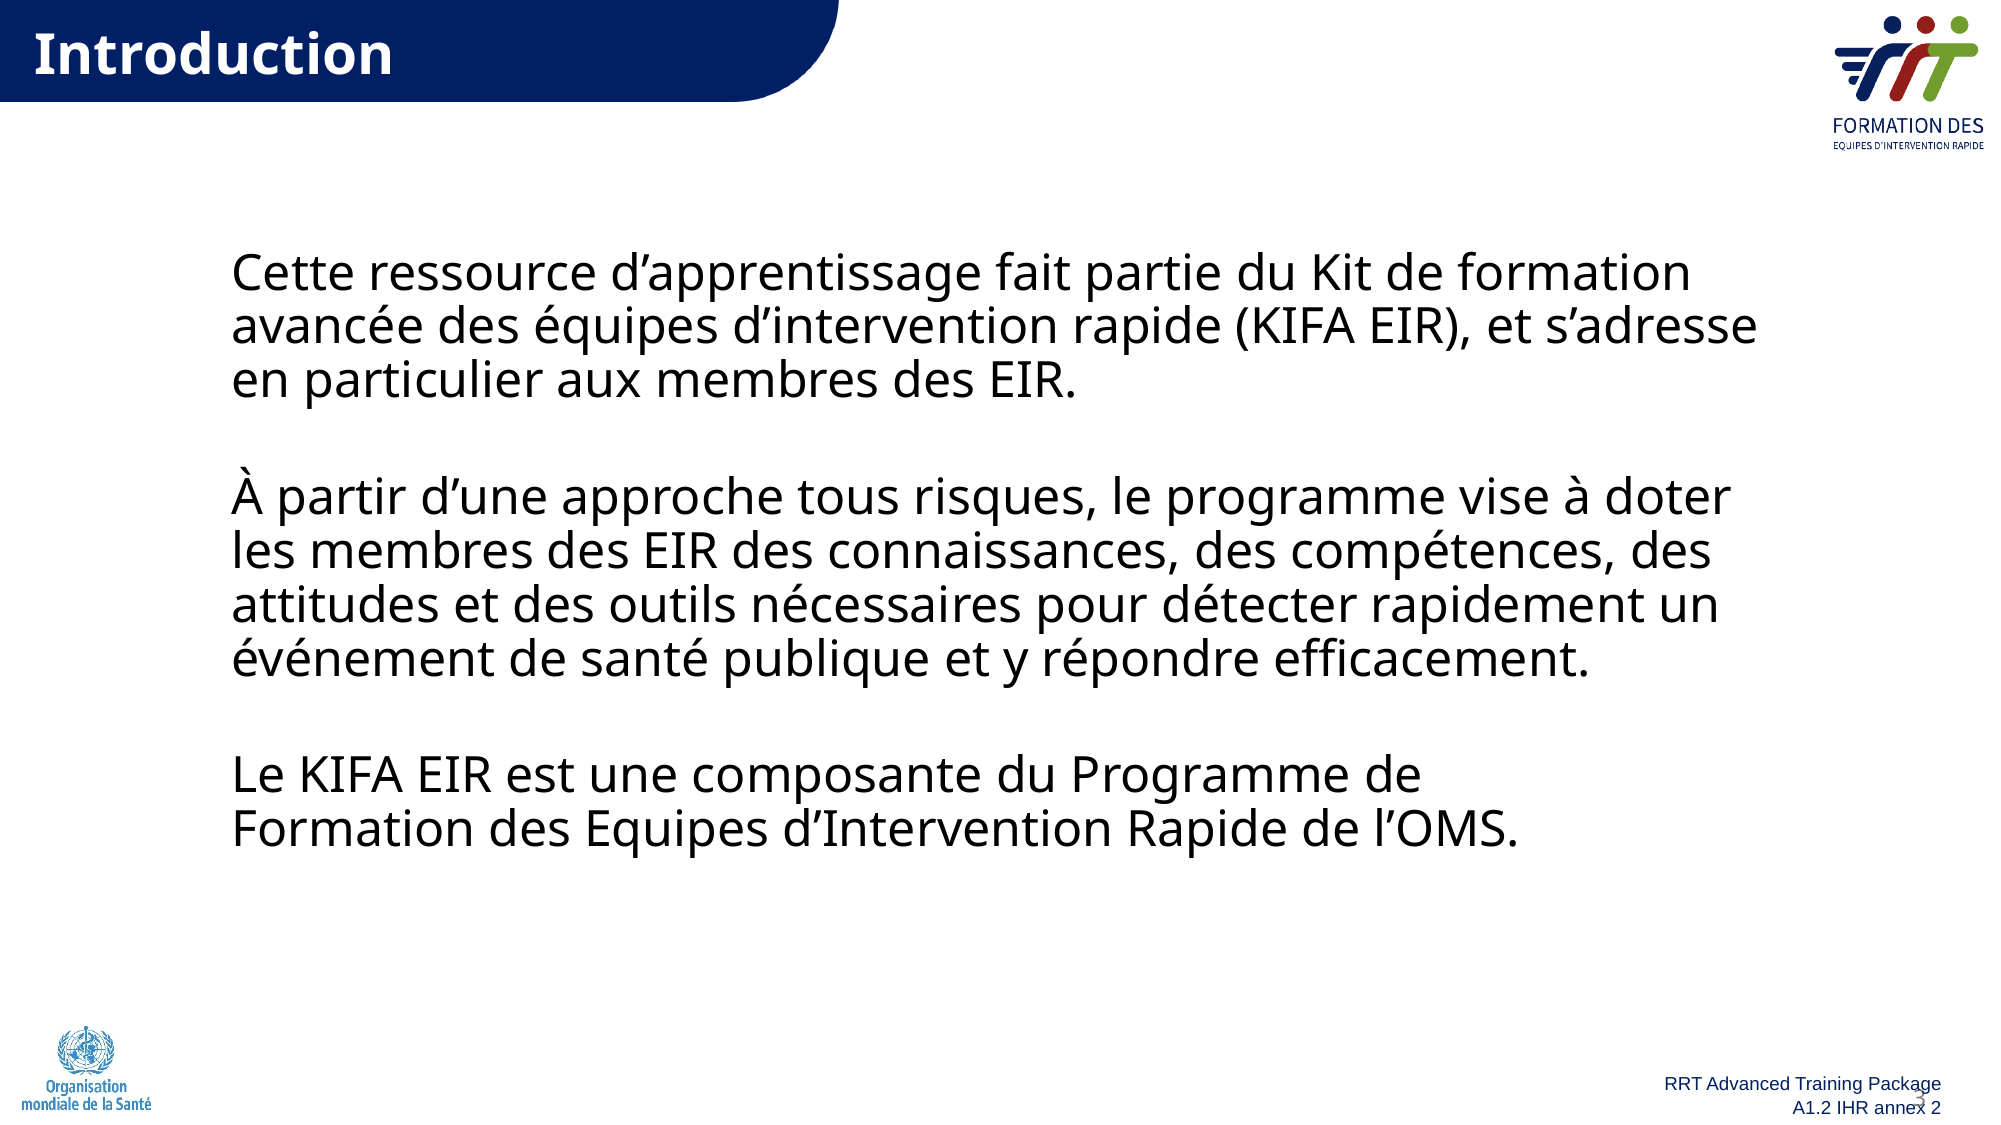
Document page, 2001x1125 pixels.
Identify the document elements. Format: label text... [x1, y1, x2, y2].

picture [1833, 15, 1984, 151]
picture [0, 0, 839, 102]
picture [20, 1024, 152, 1111]
text_box Cette ressource d’apprentissage fait partie du Kit de formation avancée des équipes d’intervention rapide (KIFA EIR), et s’adresse en particulier aux membres des EIR. À partir d’une approche tous risques, le programme vise à doter les membres des EIR des connaissances, des compétences, des attitudes et des outils nécessaires pour détecter rapidement un événement de santé publique et y répondre efficacement. Le KIFA EIR est une composante du Programme de Formation des Equipes d’Intervention Rapide de l’OMS. [224, 239, 1776, 925]
title Introduction [33, 0, 621, 88]
